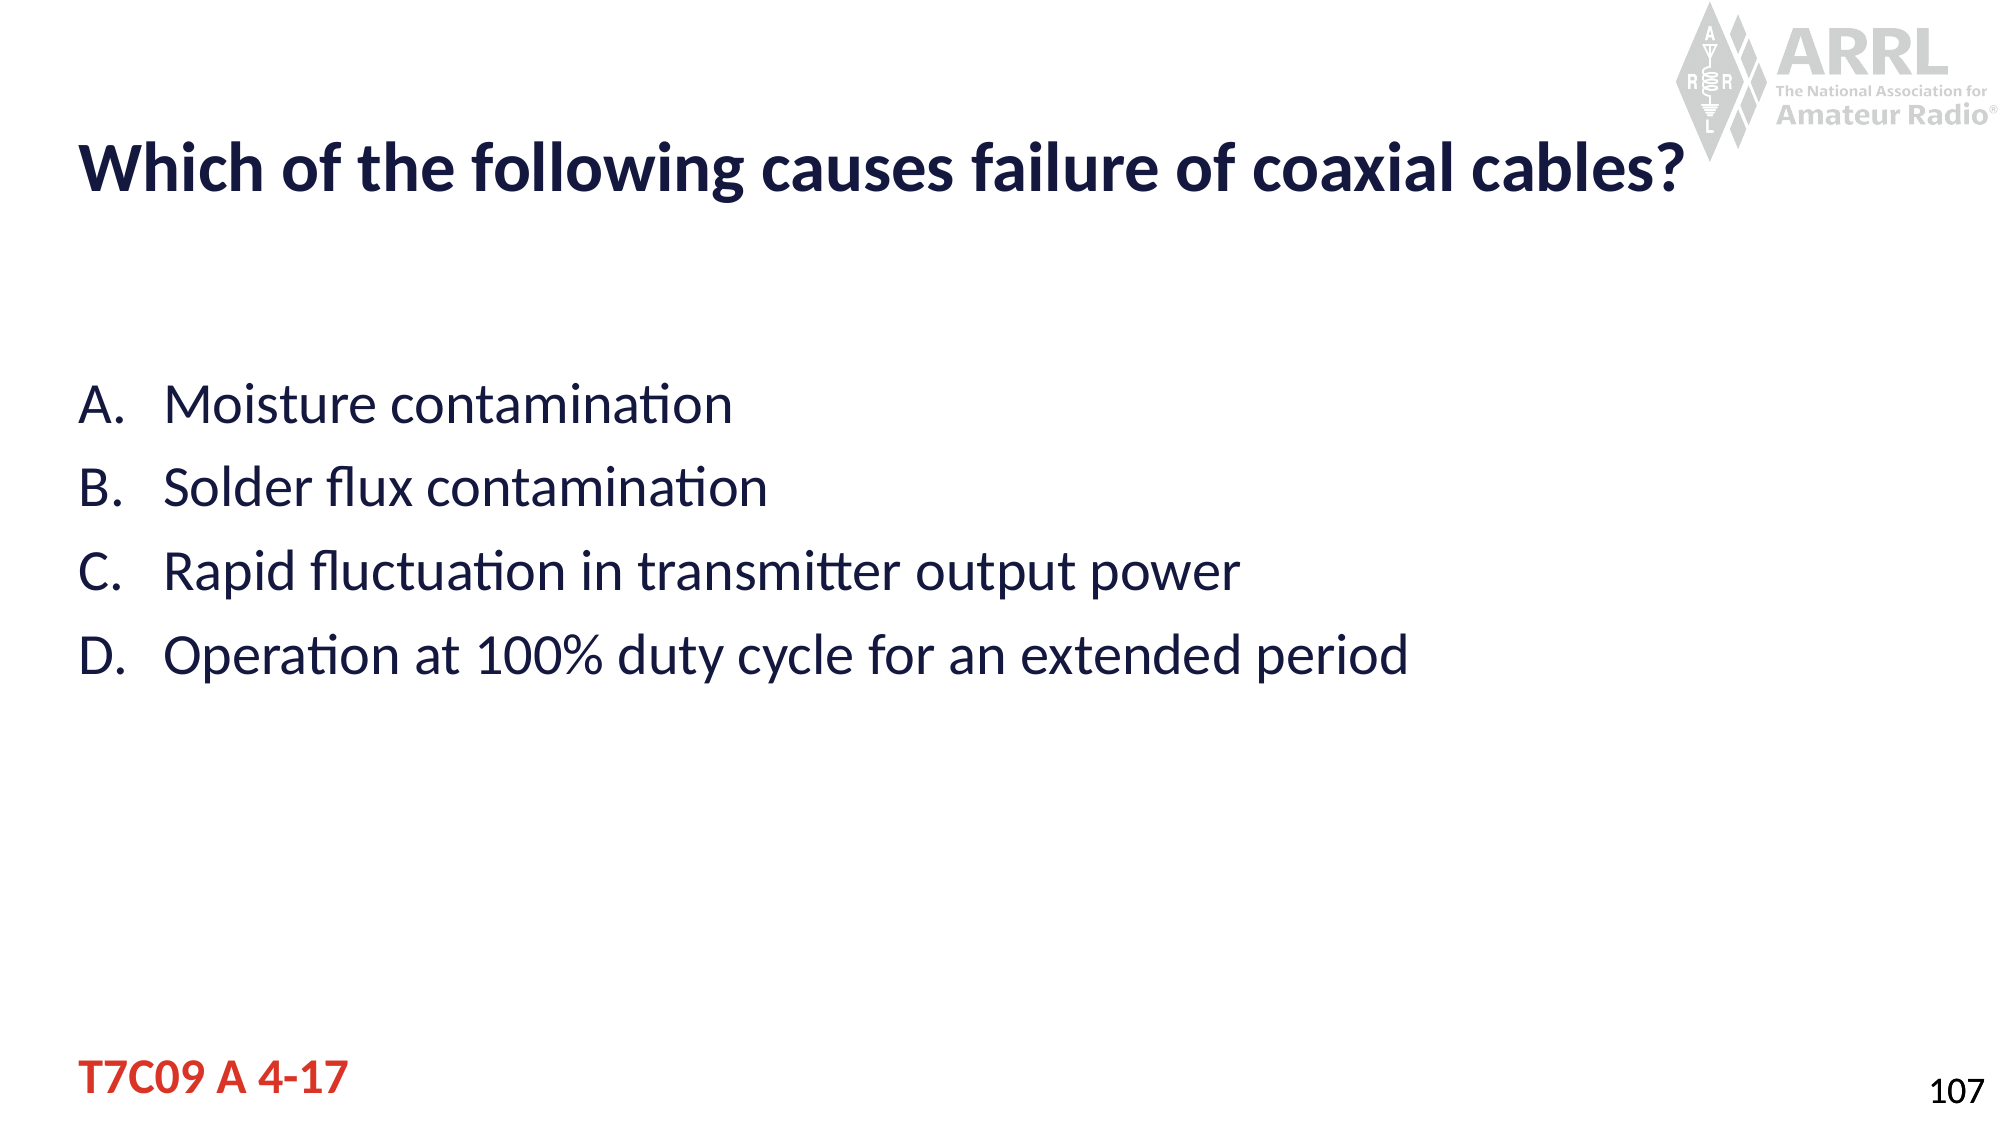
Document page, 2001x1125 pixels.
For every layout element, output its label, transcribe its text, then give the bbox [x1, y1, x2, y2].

text_box T7C09 A 4-17 [63, 1036, 921, 1112]
title Which of the following causes failure of coaxial cables? [63, 59, 1863, 278]
picture [1674, 0, 2000, 164]
list Moisture contamination Solder flux contamination Rapid fluctuation in transmitter output power Operation at 100% duty cycle for an extended period [63, 365, 1863, 989]
